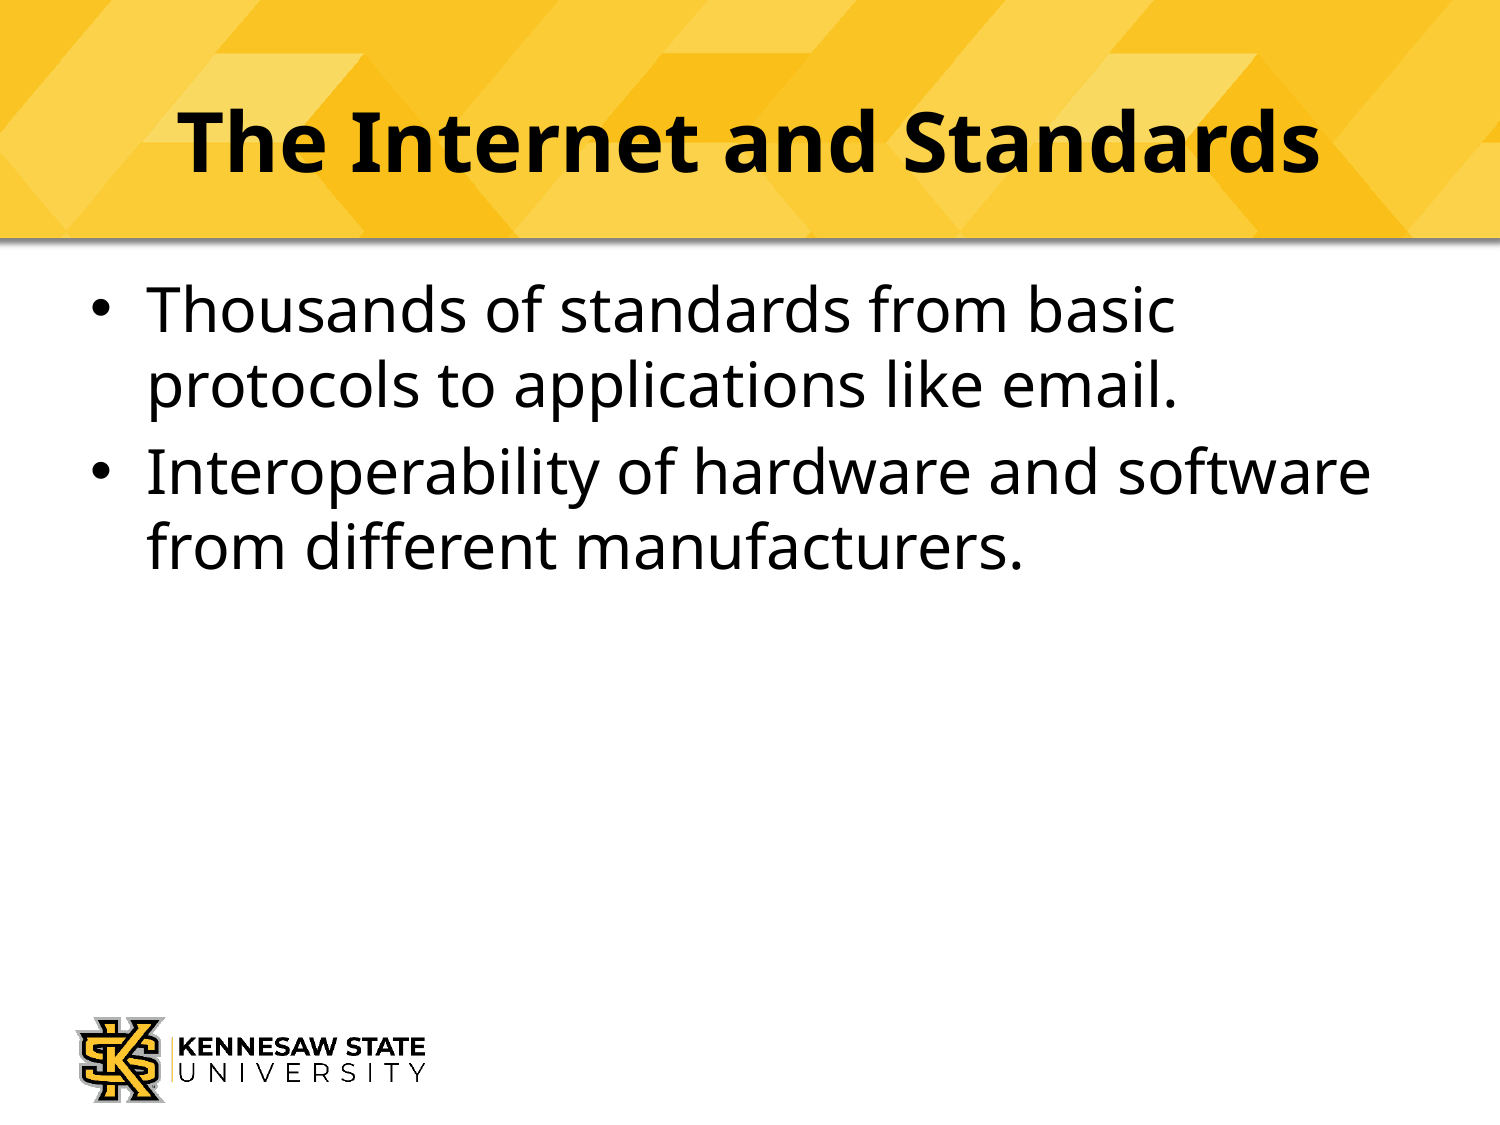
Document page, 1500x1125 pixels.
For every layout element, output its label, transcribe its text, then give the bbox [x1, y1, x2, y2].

picture [75, 1017, 425, 1103]
title The Internet and Standards [75, 45, 1425, 233]
picture [0, 0, 1500, 251]
list Thousands of standards from basic protocols to applications like email. Interoperability of hardware and software from different manufacturers. [75, 262, 1425, 1005]
